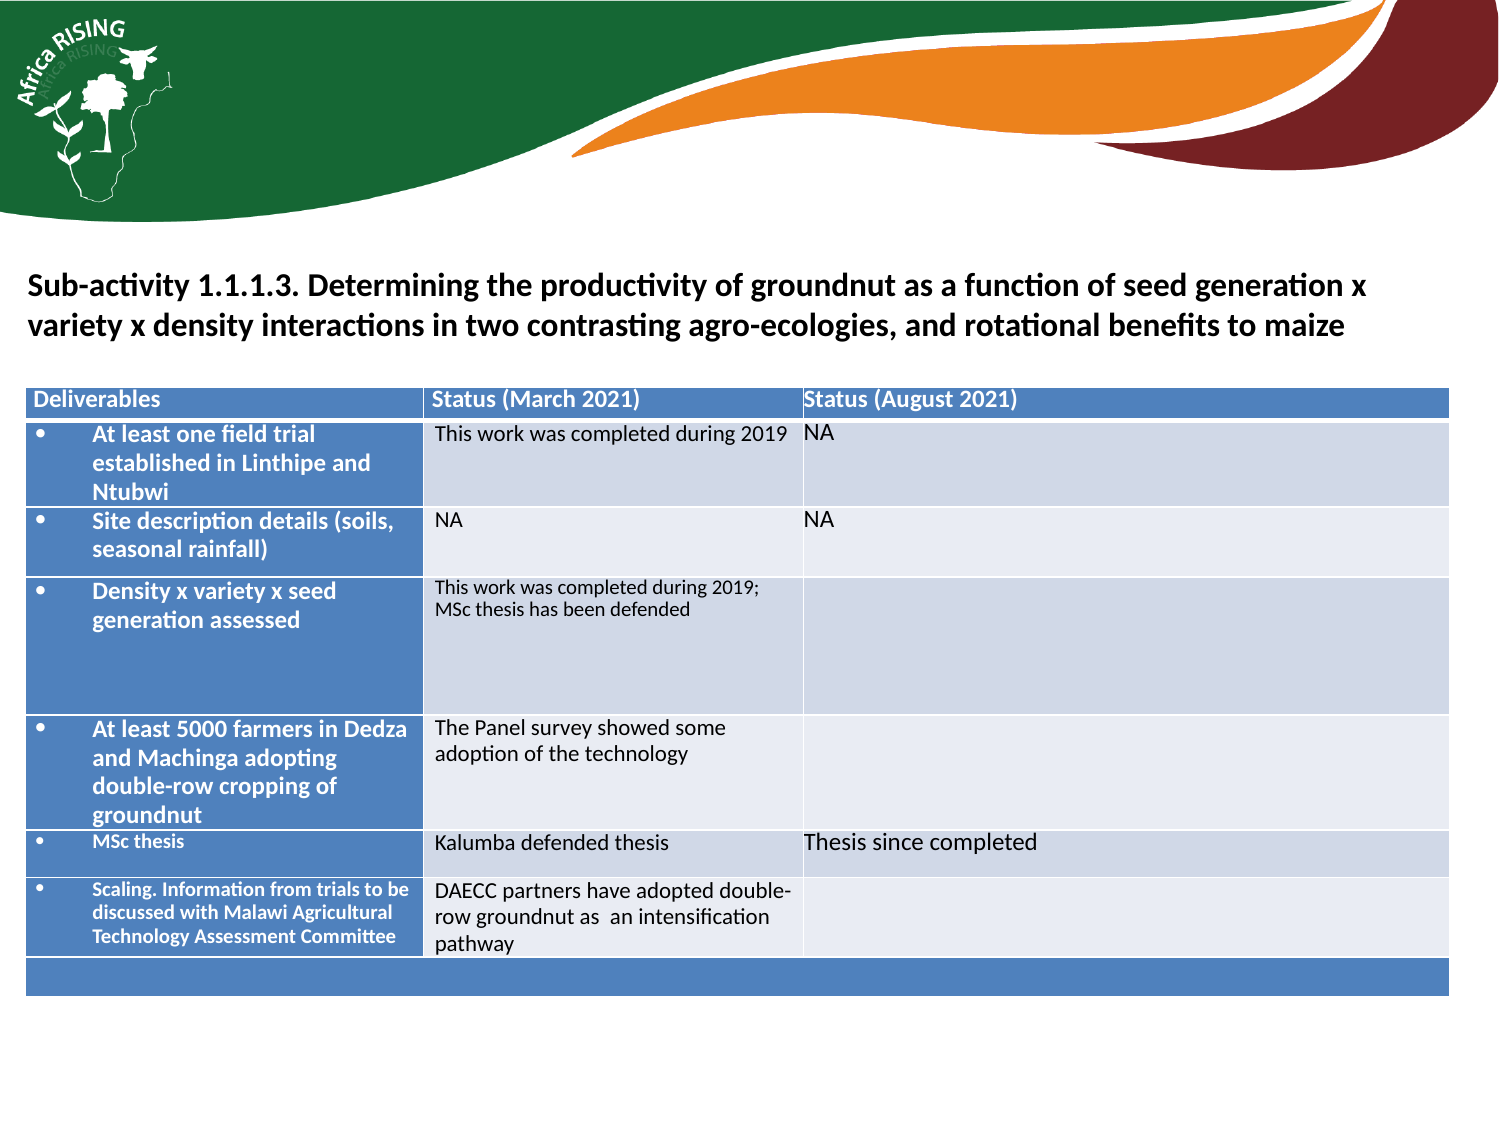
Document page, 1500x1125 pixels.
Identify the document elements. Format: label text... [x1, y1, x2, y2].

table_cell Thesis since completed [804, 831, 1449, 877]
table_cell MSc thesis [26, 831, 423, 877]
table_cell [804, 716, 1449, 829]
table_cell [804, 578, 1449, 714]
table_cell This work was completed during 2019; MSc thesis has been defended [424, 578, 803, 714]
table_cell [26, 958, 1449, 996]
table_cell The Panel survey showed some adoption of the technology [424, 716, 803, 829]
table_cell This work was completed during 2019 [424, 423, 803, 506]
table_cell Scaling. Information from trials to be discussed with Malawi Agricultural Technology Assessment Committee [26, 878, 423, 956]
table_cell At least one field trial established in Linthipe and Ntubwi [26, 423, 423, 506]
table_cell Density x variety x seed generation assessed [26, 578, 423, 714]
table_cell At least 5000 farmers in Dedza and Machinga adopting double-row cropping of groundnut [26, 716, 423, 829]
table_header Deliverables [26, 388, 423, 418]
table_cell Site description details (soils, seasonal rainfall) [26, 508, 423, 576]
table_cell NA [804, 508, 1449, 576]
table_cell DAECC partners have adopted double-row groundnut as an intensification pathway [424, 878, 803, 956]
table_cell Kalumba defended thesis [424, 831, 803, 877]
table_header Status (March 2021) [424, 388, 803, 418]
picture [0, 0, 1499, 222]
table_cell NA [804, 423, 1449, 506]
text_box Sub-activity 1.1.1.3. Determining the productivity of groundnut as a function of seed generation x variety x density interactions in two contrasting agro-ecologies, and rotational benefits to maize [12, 255, 1475, 351]
table_cell [804, 878, 1449, 956]
table_cell NA [424, 508, 803, 576]
table_header Status (August 2021) [804, 388, 1449, 418]
